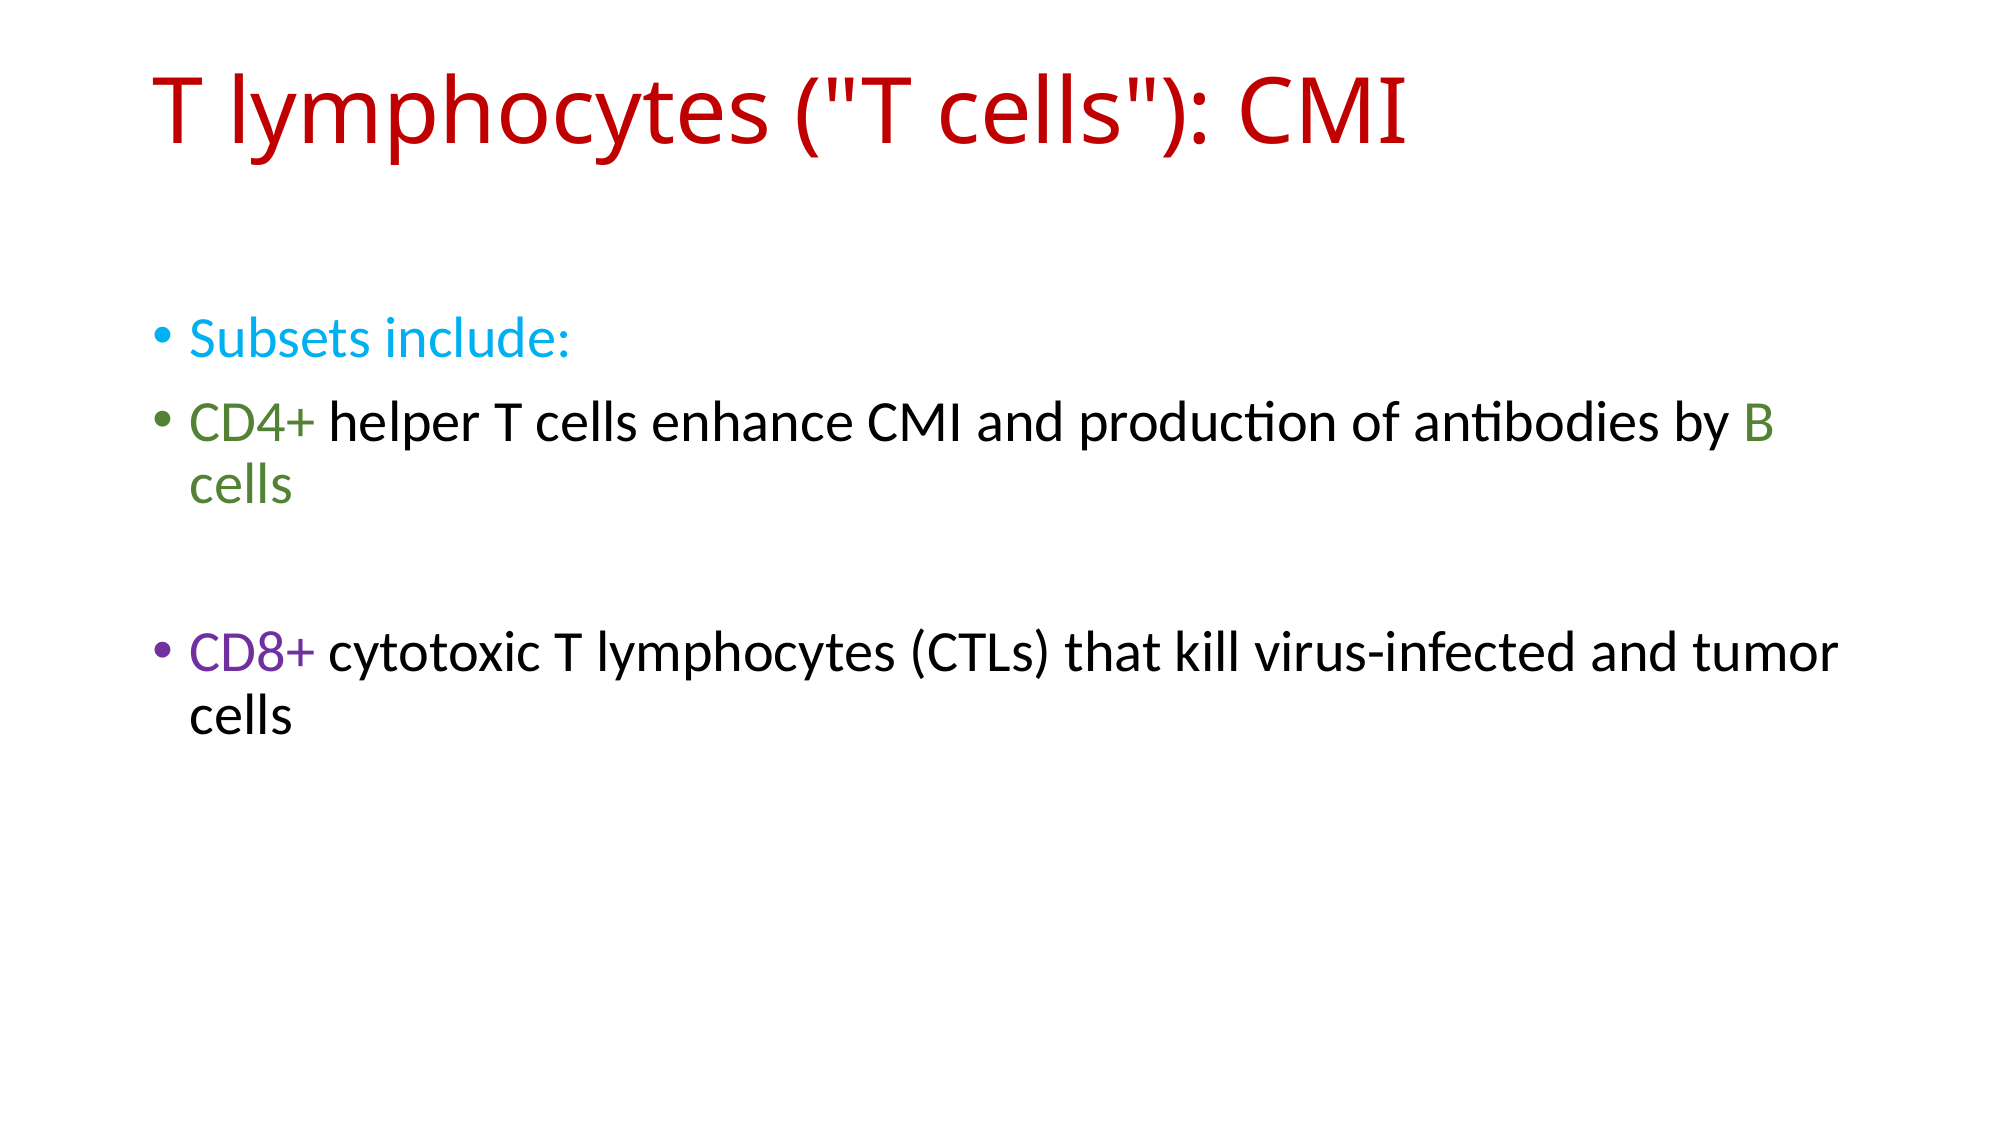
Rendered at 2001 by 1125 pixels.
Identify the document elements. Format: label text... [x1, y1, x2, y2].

list Subsets include: CD4+ helper T cells enhance CMI and production of antibodies by B cells CD8+ cytotoxic T lymphocytes (CTLs) that kill virus-infected and tumor cells [137, 299, 1863, 1014]
title T lymphocytes ("T cells"): CMI [137, 59, 1863, 278]
